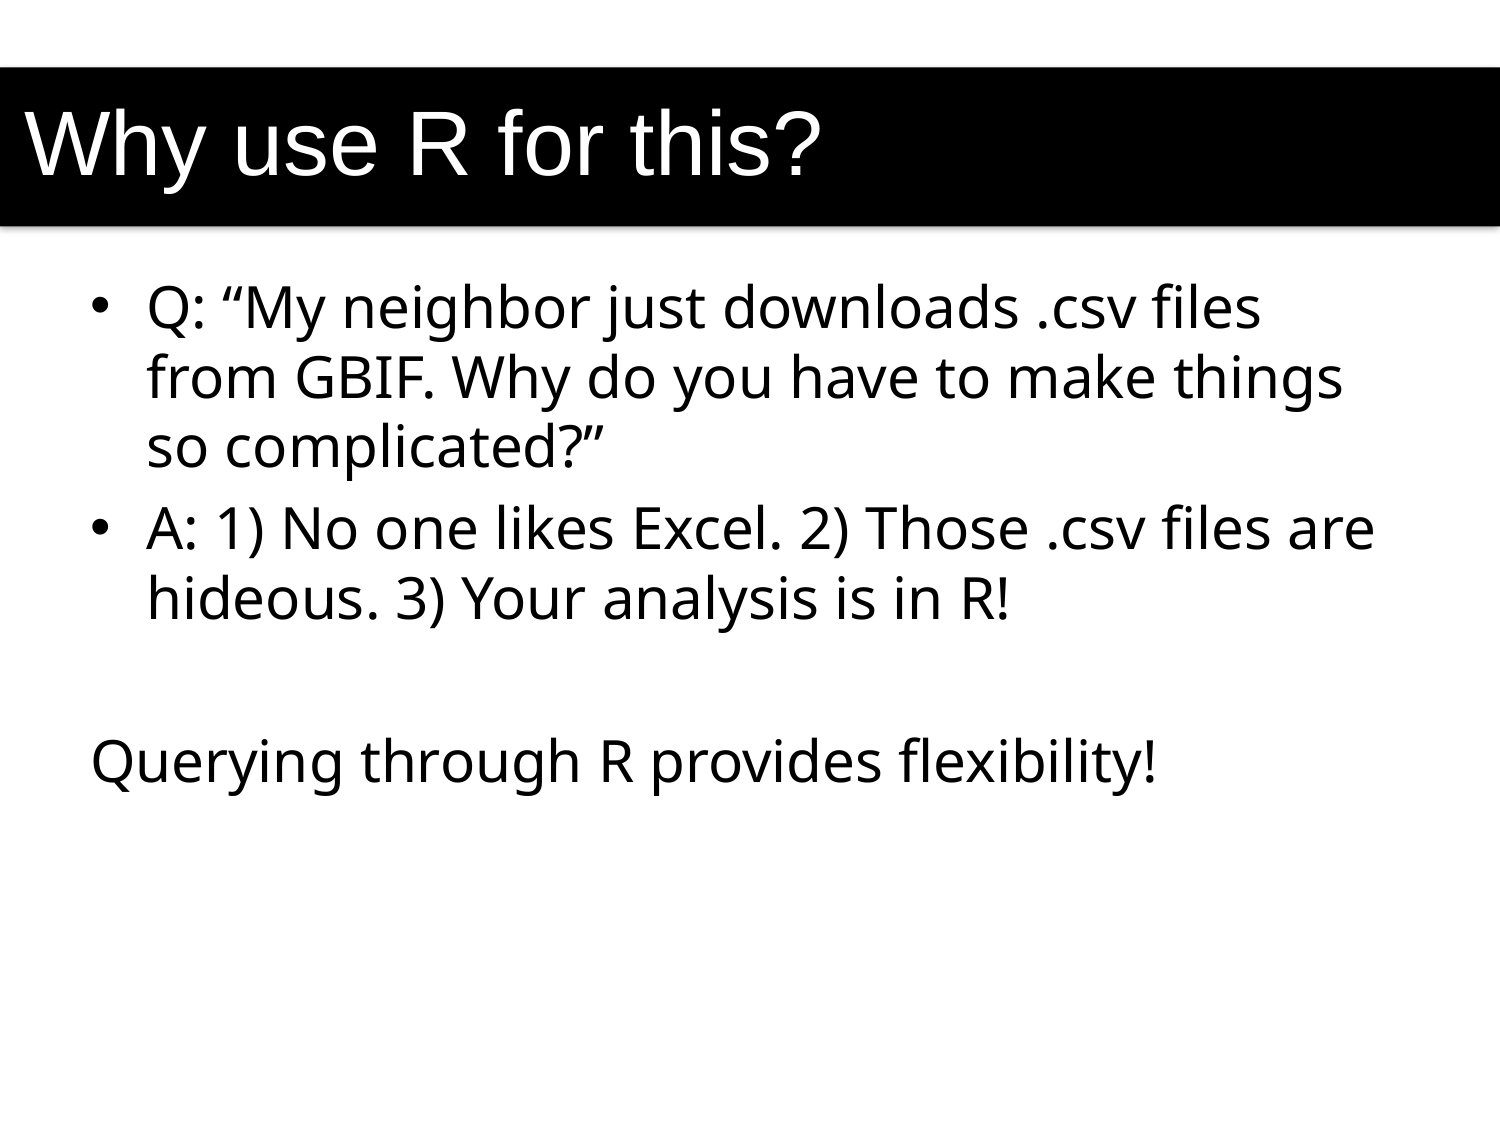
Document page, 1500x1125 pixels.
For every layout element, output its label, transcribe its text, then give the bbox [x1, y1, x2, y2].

text_box Why use R for this? [9, 45, 1500, 233]
text_box [0, 67, 9, 227]
list Q: “My neighbor just downloads .csv files from GBIF. Why do you have to make things so complicated?” A: 1) No one likes Excel. 2) Those .csv files are hideous. 3) Your analysis is in R! Querying through R provides flexibility! [75, 262, 1425, 1005]
